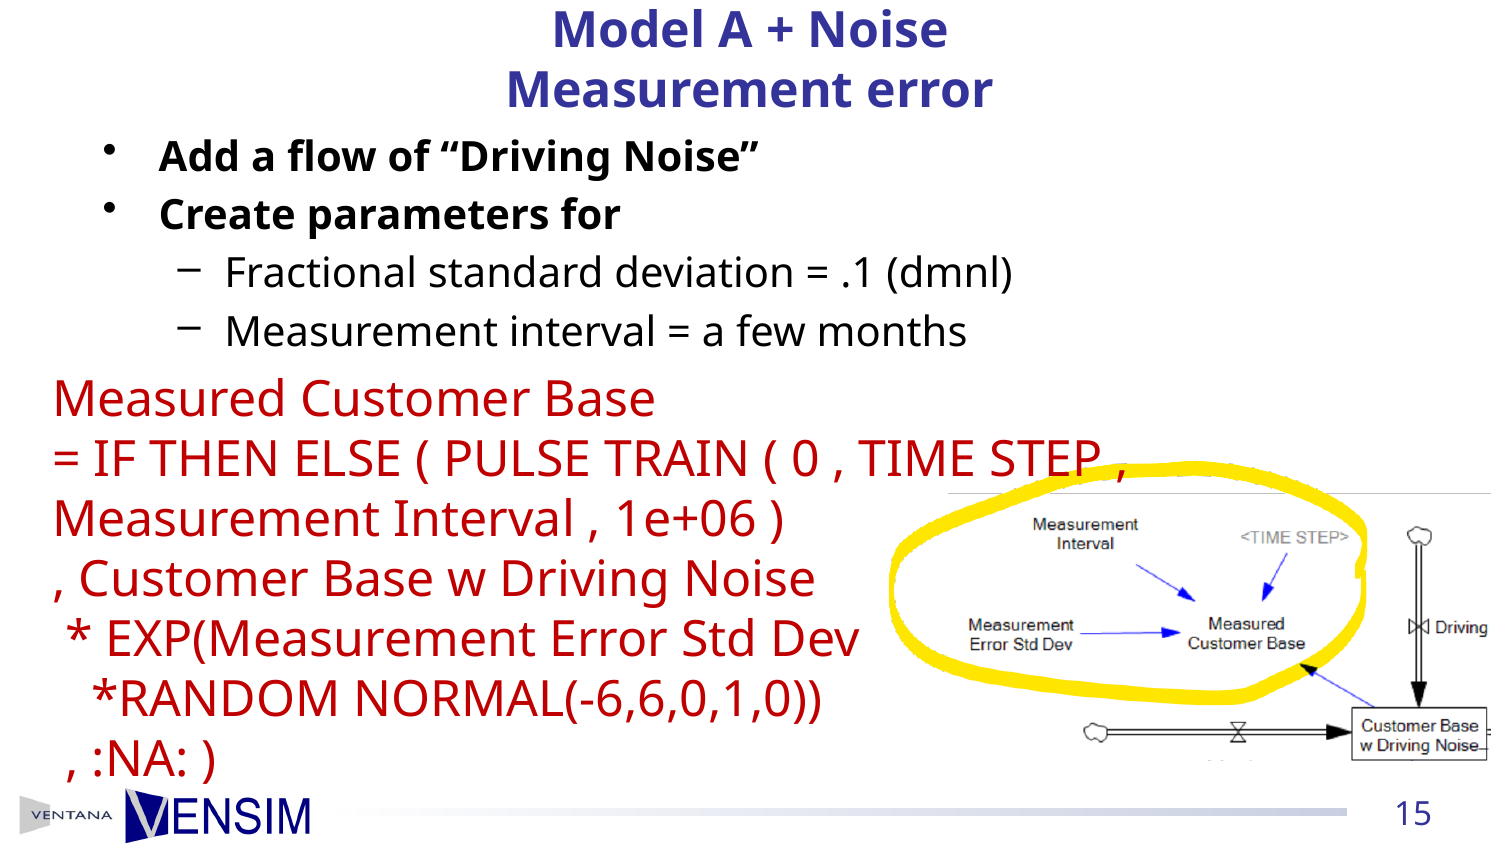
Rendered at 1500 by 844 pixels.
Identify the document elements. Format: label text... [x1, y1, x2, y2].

picture [0, 786, 313, 844]
picture [887, 459, 1491, 761]
title Model A + Noise Measurement error [112, 0, 1388, 114]
text_box Measured Customer Base = IF THEN ELSE ( PULSE TRAIN ( 0 , TIME STEP , Measurement Interval , 1e+06 ) , Customer Base w Driving Noise * EXP(Measurement Error Std Dev *RANDOM NORMAL(-6,6,0,1,0)) , :NA: ) [37, 359, 1239, 794]
list Add a flow of “Driving Noise” Create parameters for Fractional standard deviation = .1 (dmnl) Measurement interval = a few months [87, 121, 1363, 457]
